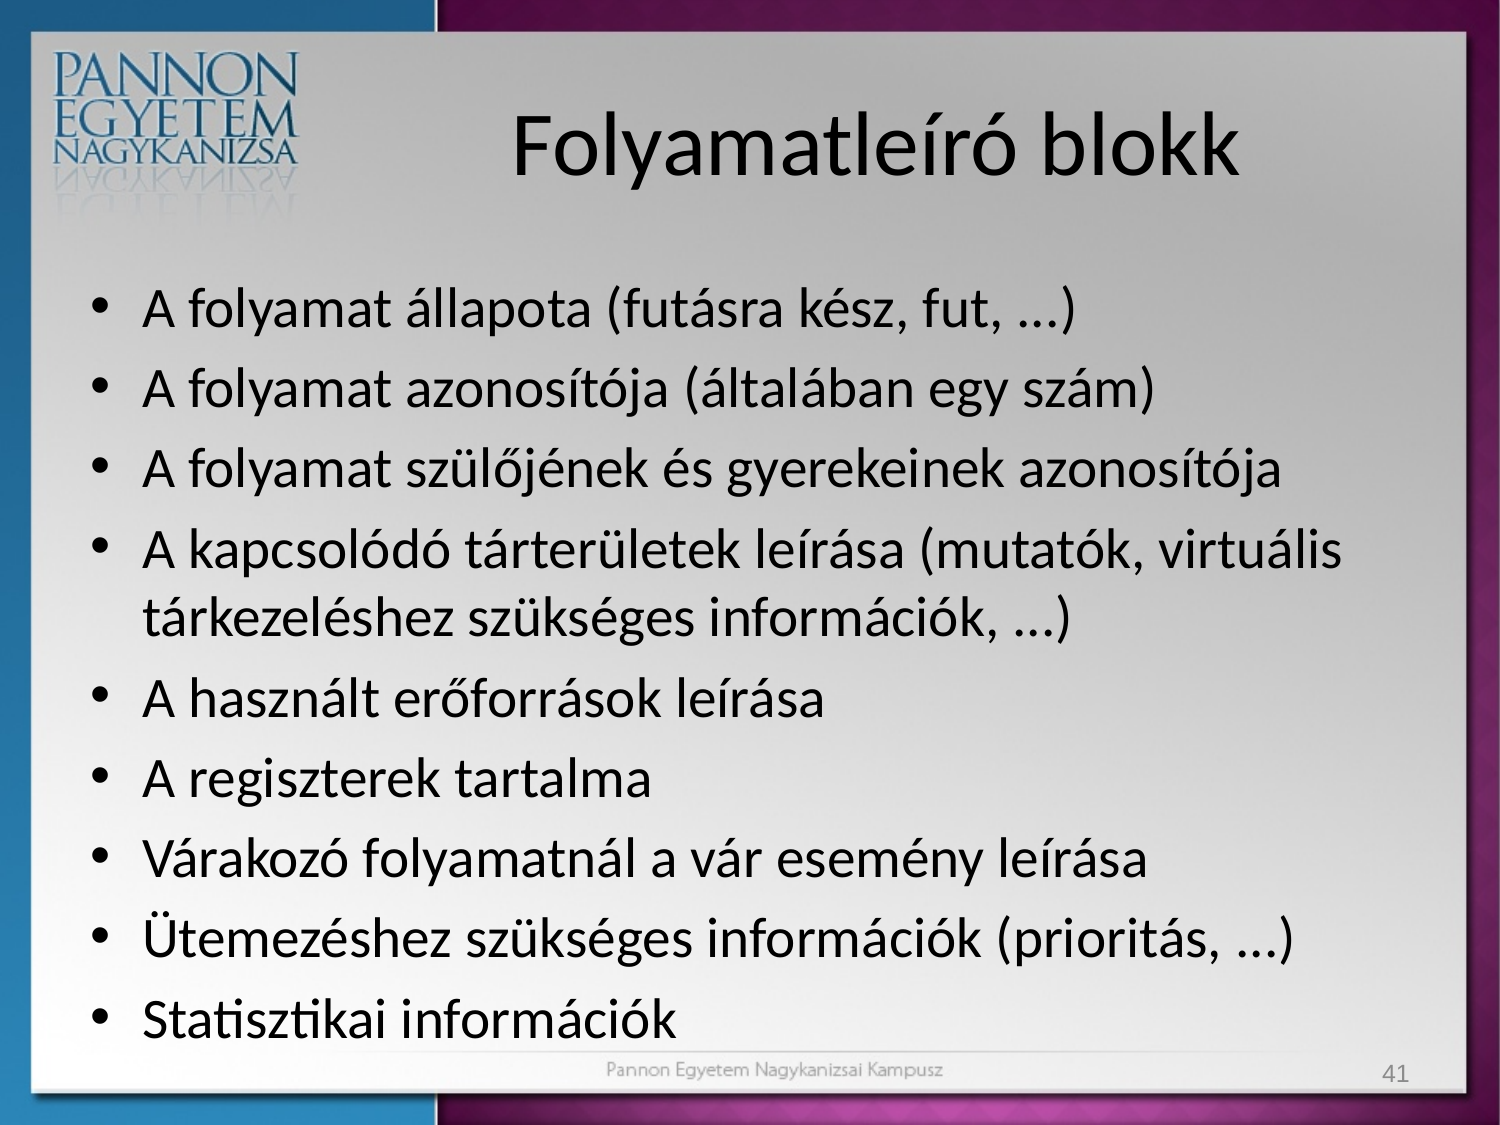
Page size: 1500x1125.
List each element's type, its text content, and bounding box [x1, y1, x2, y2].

list A folyamat állapota (futásra kész, fut, ...) A folyamat azonosítója (általában egy szám) A folyamat szülőjének és gyerekeinek azonosítója A kapcsolódó tárterületek leírása (mutatók, virtuális tárkezeléshez szükséges információk, ...) A használt erőforrások leírása A regiszterek tartalma Várakozó folyamatnál a vár esemény leírása Ütemezéshez szükséges információk (prioritás, ...) Statisztikai információk [75, 262, 1425, 1075]
slide_number 41 [1074, 1042, 1425, 1103]
title Folyamatleíró blokk [328, 45, 1425, 233]
picture [0, 0, 1500, 1125]
